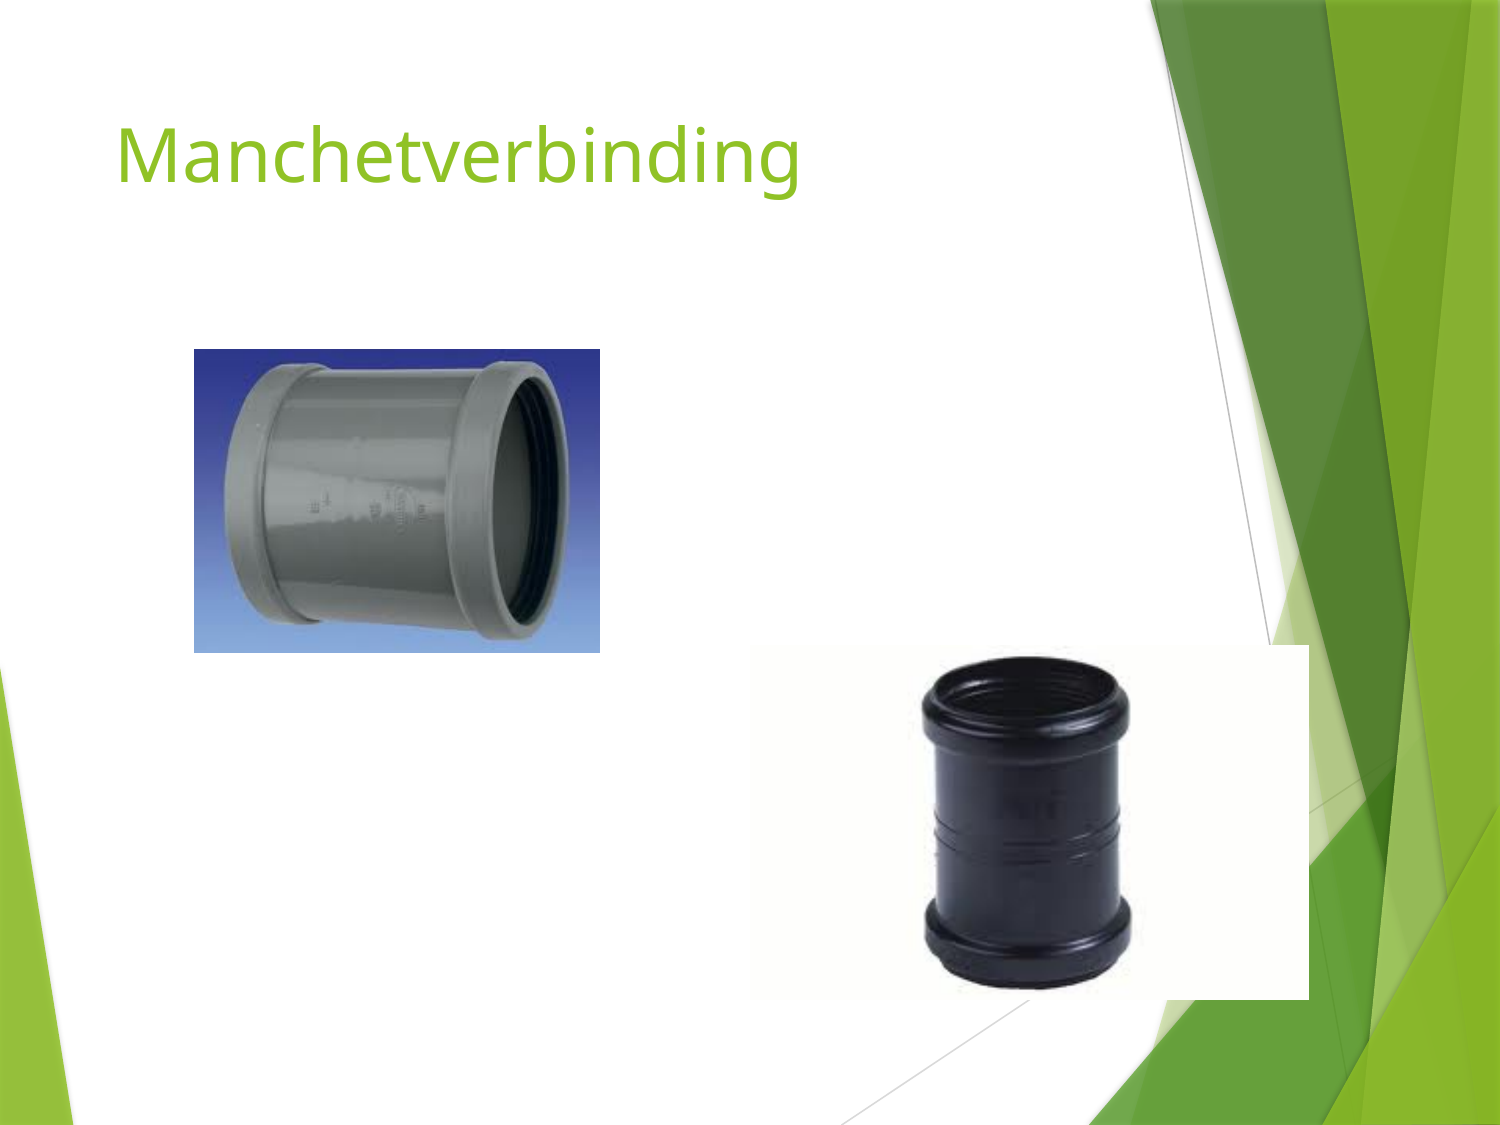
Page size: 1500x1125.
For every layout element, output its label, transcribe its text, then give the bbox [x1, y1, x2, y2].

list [194, 349, 600, 654]
title Manchetverbinding [99, 99, 1142, 317]
picture [749, 644, 1309, 1001]
